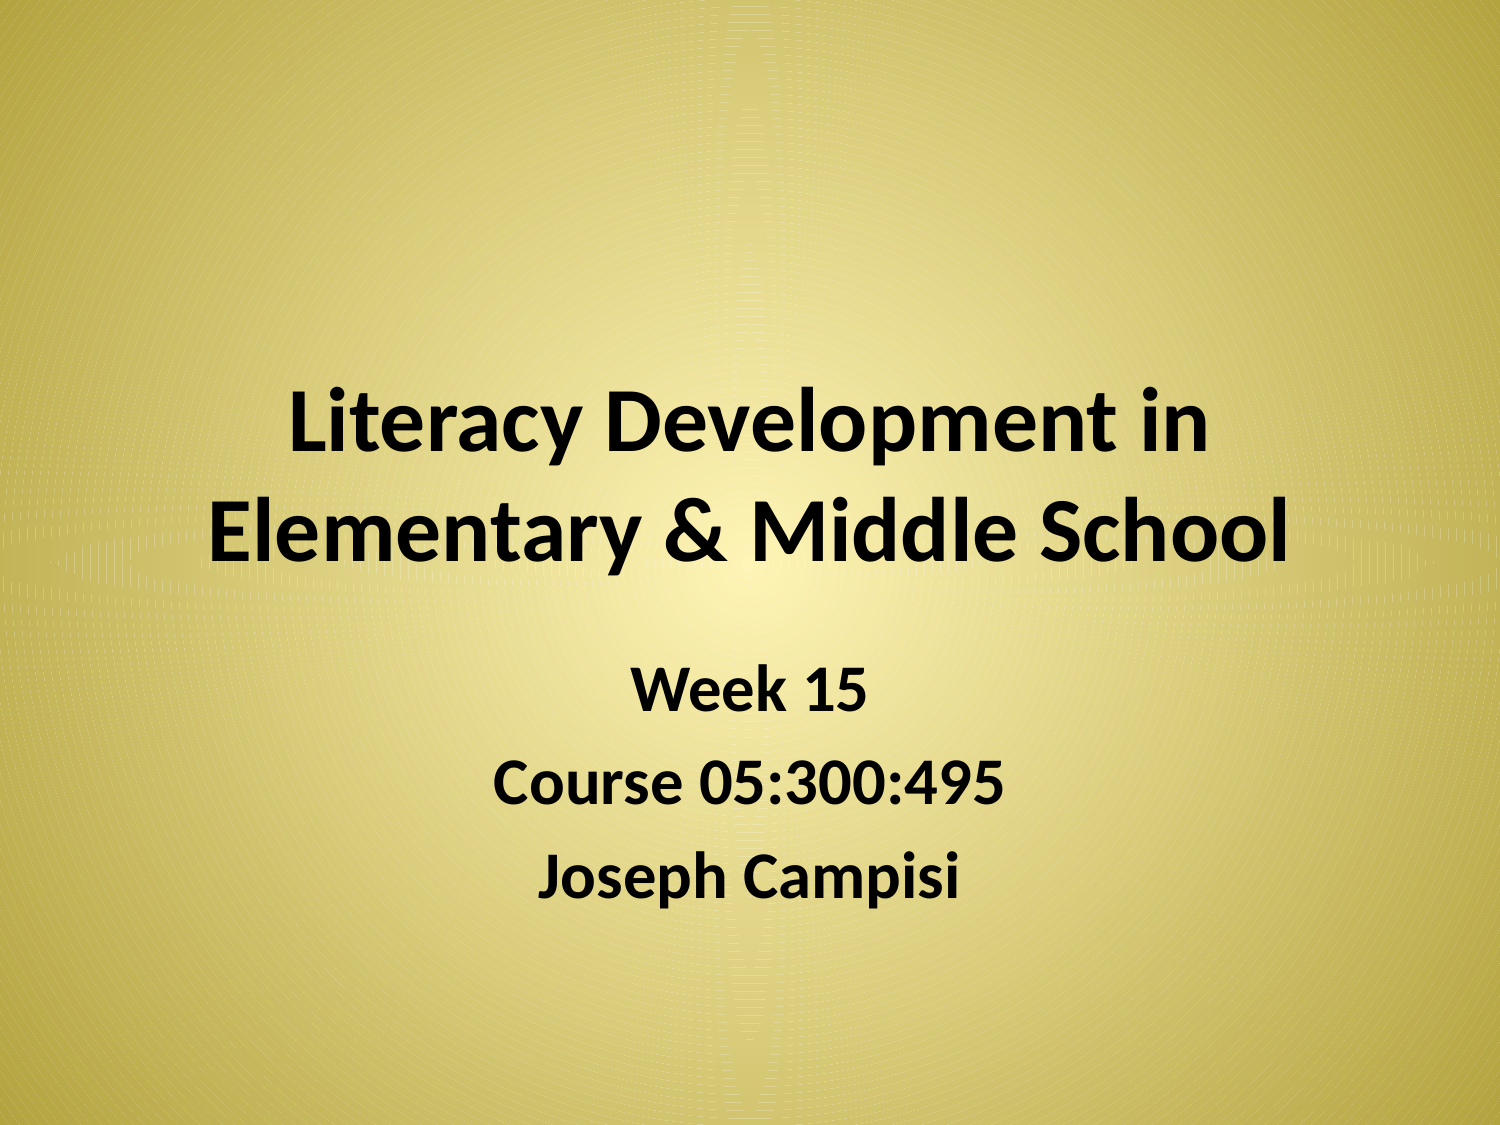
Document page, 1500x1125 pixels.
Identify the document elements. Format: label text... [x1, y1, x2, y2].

title Literacy Development in Elementary & Middle School [112, 349, 1388, 591]
subtitle Week 15 Course 05:300:495 Joseph Campisi [225, 637, 1275, 925]
